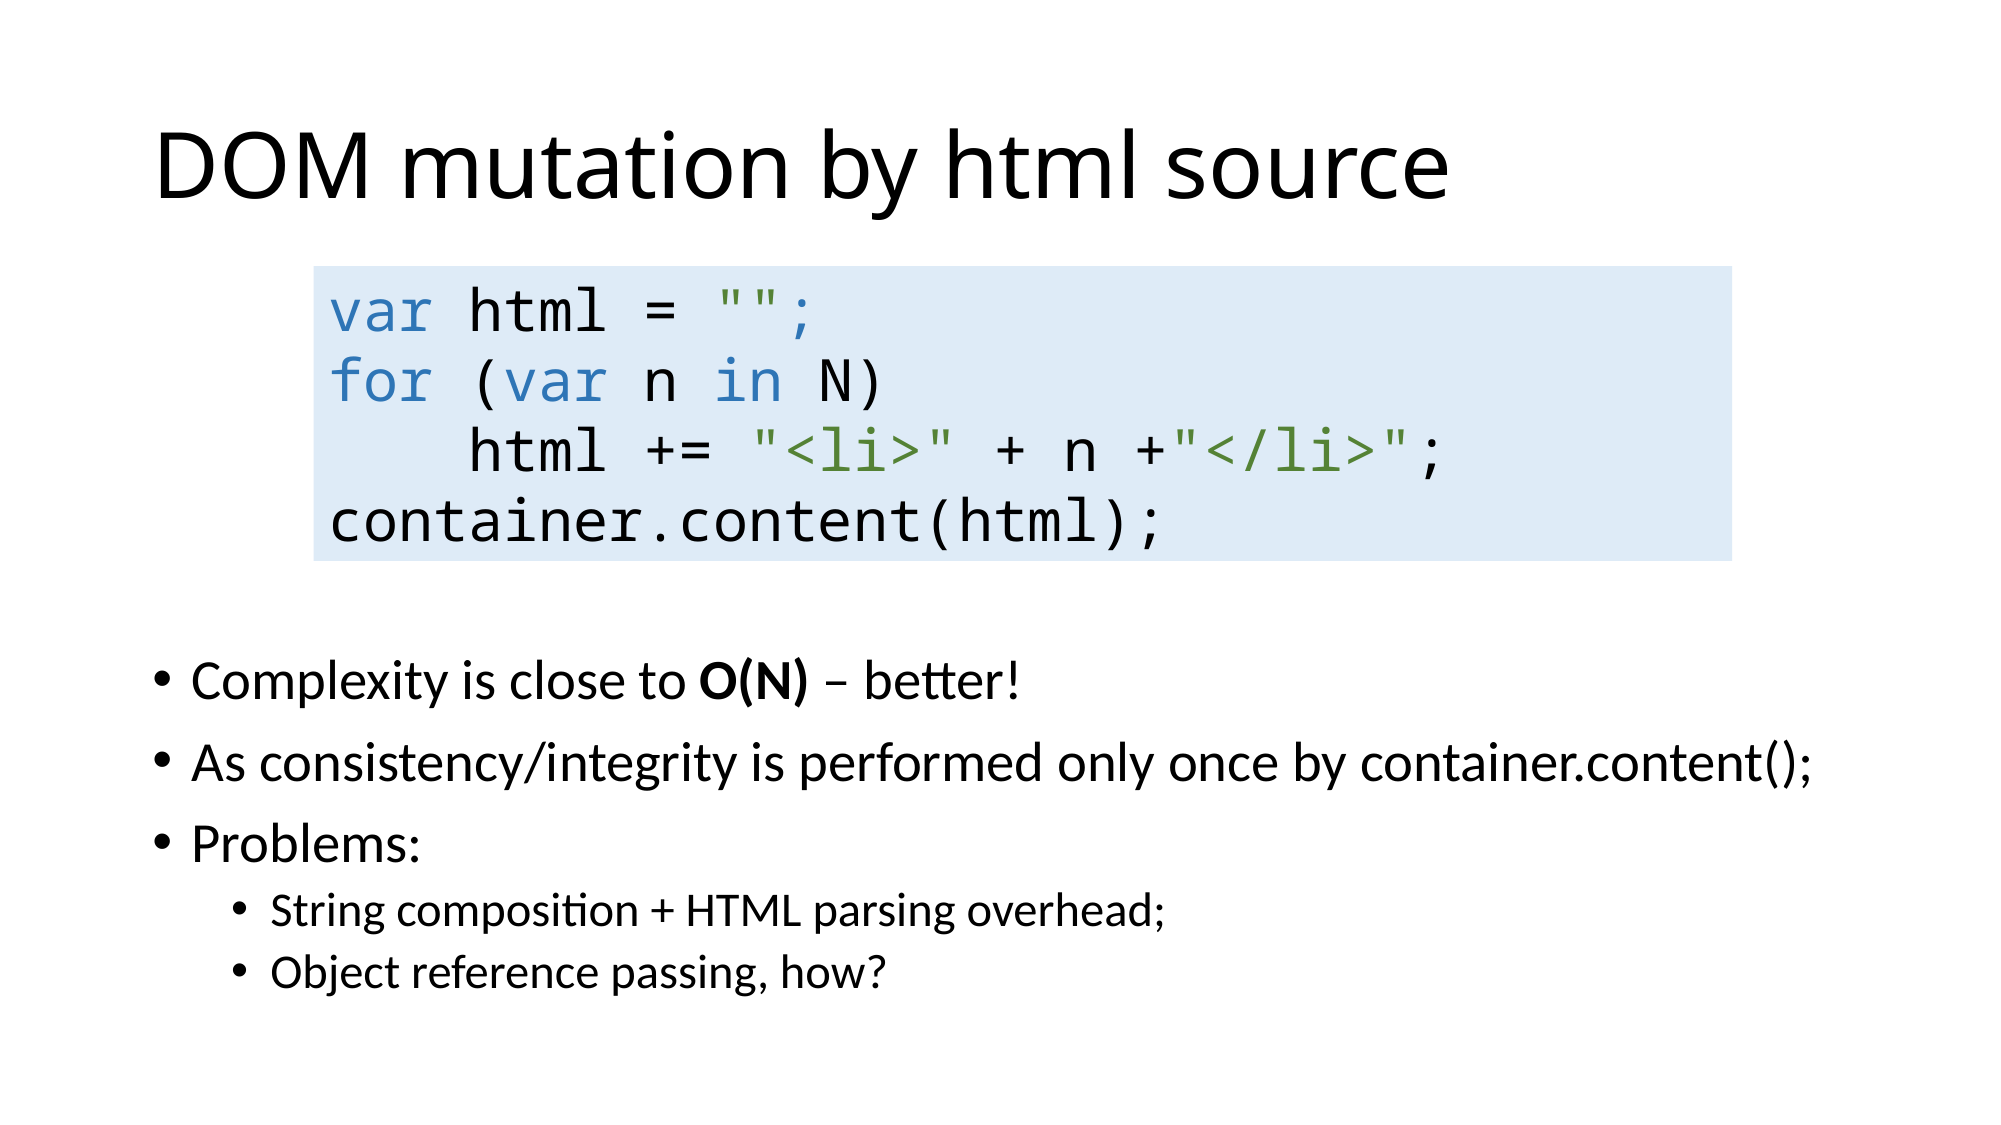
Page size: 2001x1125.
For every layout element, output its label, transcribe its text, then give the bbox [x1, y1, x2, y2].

list Complexity is close to O(N) – better! As consistency/integrity is performed only once by container.content(); Problems: String composition + HTML parsing overhead; Object reference passing, how? [137, 643, 1863, 1014]
title DOM mutation by html source [137, 59, 1863, 278]
text_box var html = ""; for (var n in N) html += "<li>" + n +"</li>"; container.content(html); [313, 266, 1733, 561]
